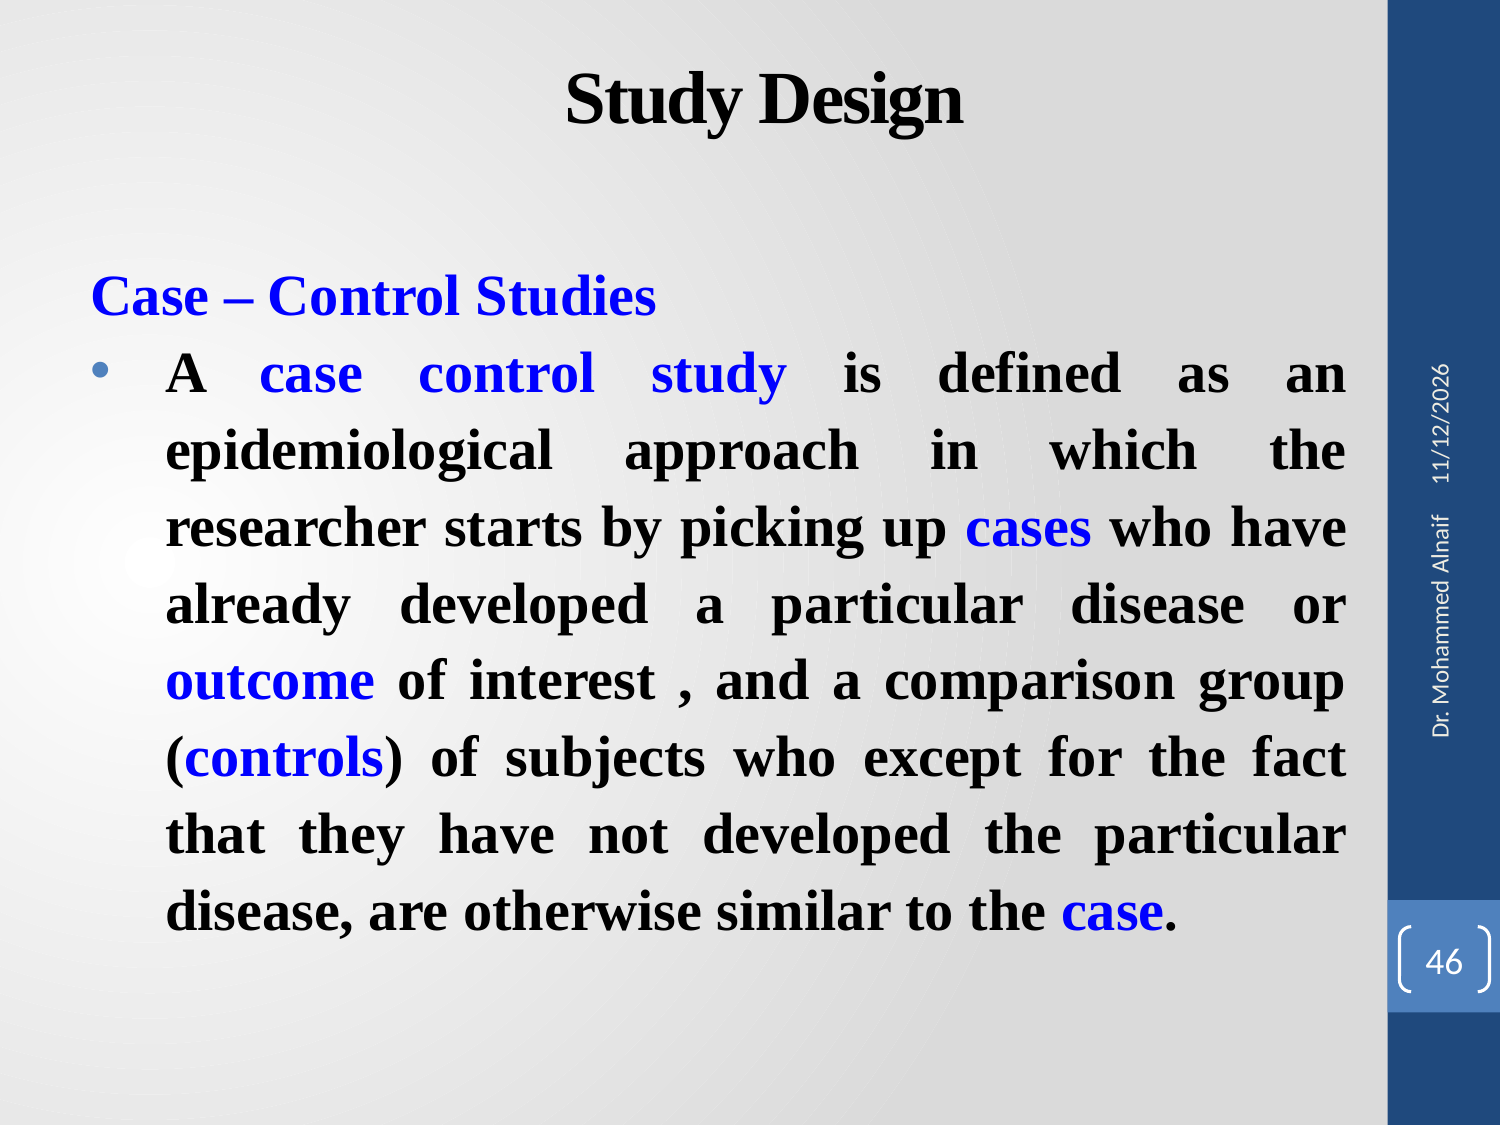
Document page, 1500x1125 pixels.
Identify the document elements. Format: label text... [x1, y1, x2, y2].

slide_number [1408, 100, 1469, 500]
slide_number 46 [1397, 925, 1492, 994]
footer Dr. Mohammed Alnaif [1408, 500, 1469, 889]
title Study Design [112, 37, 1388, 147]
subtitle Case – Control Studies A case control study is defined as an epidemiological approach in which the researcher starts by picking up cases who have already developed a particular disease or outcome of interest , and a comparison group (controls) of subjects who except for the fact that they have not developed the particular disease, are otherwise similar to the case. [75, 249, 1363, 1013]
